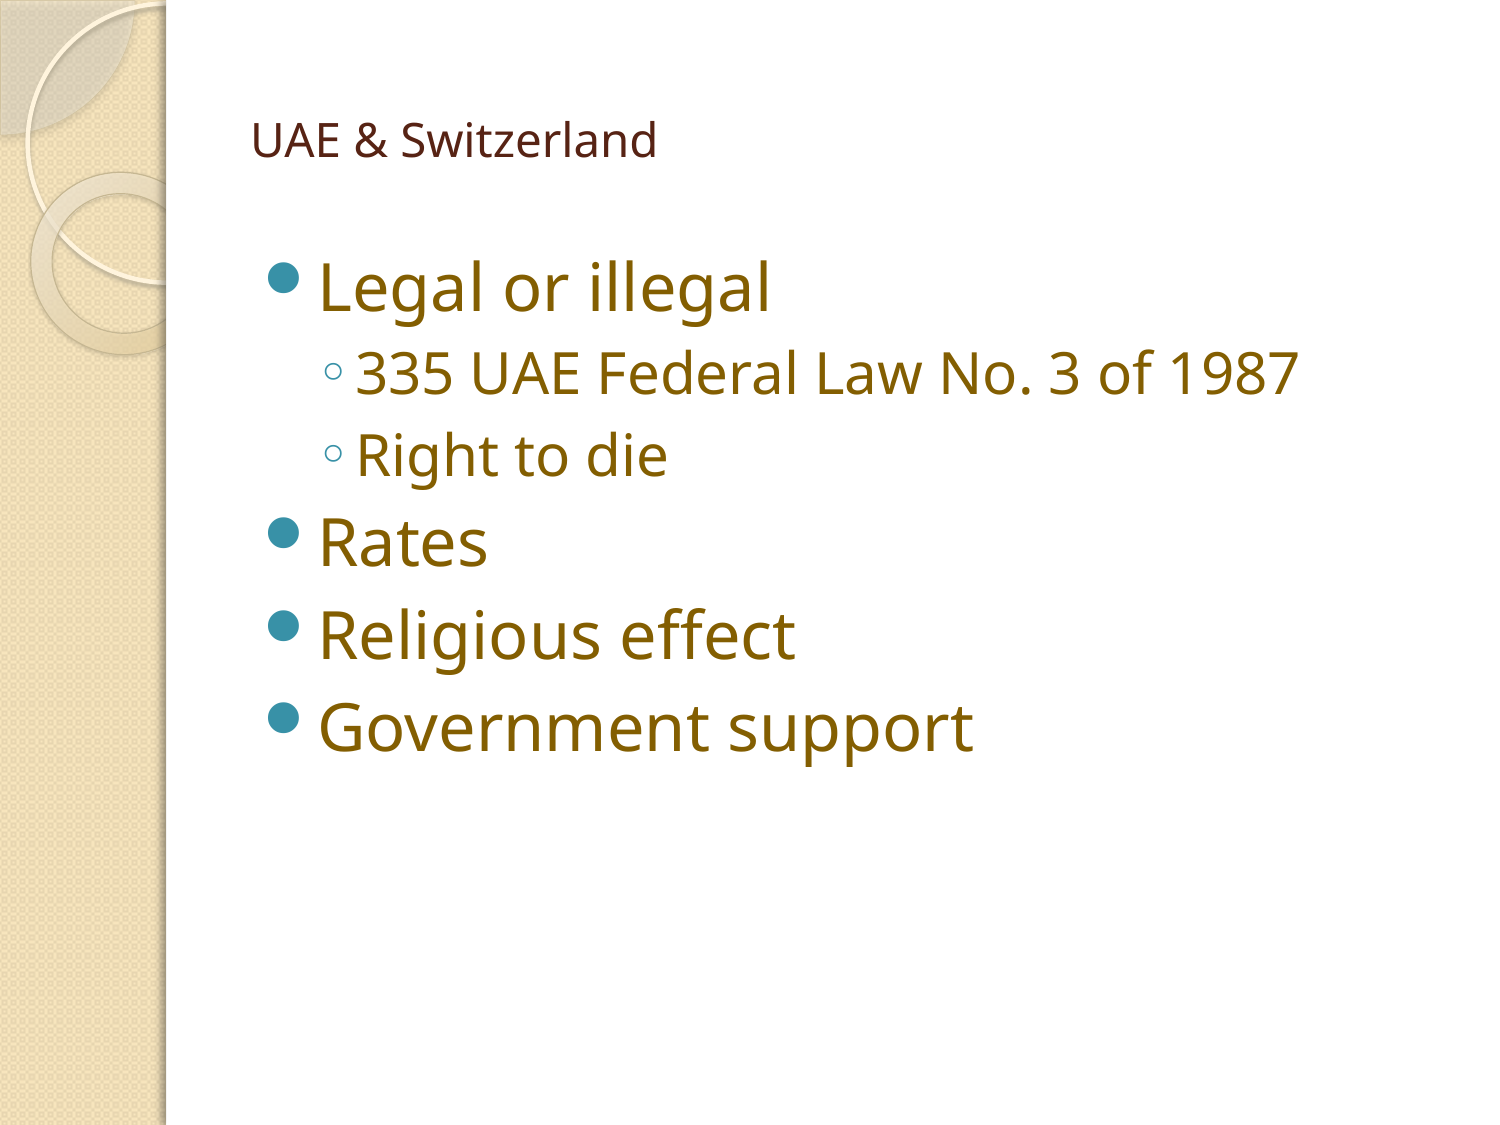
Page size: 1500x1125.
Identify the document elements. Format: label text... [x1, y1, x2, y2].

list Legal or illegal 335 UAE Federal Law No. 3 of 1987 Right to die Rates Religious effect Government support [235, 237, 1466, 1025]
title UAE & Switzerland [235, 45, 1466, 233]
